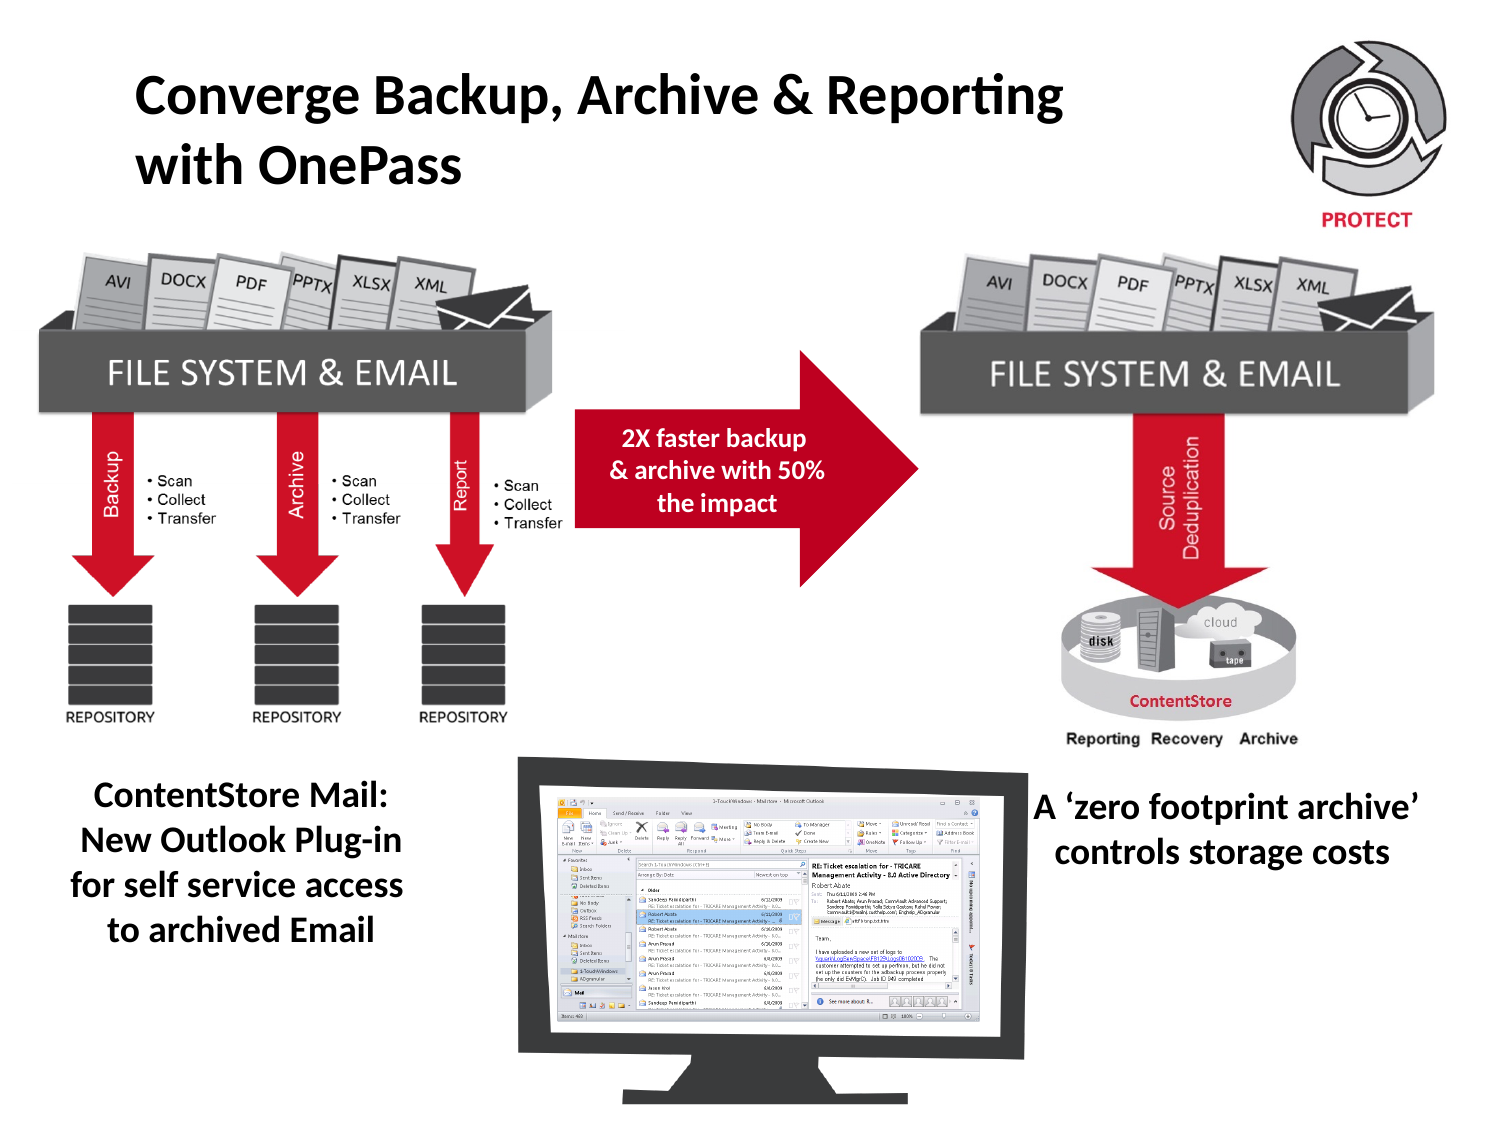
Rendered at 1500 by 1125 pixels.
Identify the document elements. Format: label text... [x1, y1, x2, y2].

text_box 2X faster backup & archive with 50% the impact [629, 348, 913, 590]
picture [1274, 24, 1460, 235]
text_box ContentStore Mail: New Outlook Plug-in for self service access to archived Email [1, 762, 482, 958]
picture [12, 243, 1438, 1125]
text_box A ‘zero footprint archive’ controls storage costs [1035, 774, 1442, 880]
title Converge Backup, Archive & Reporting with OnePass [120, 50, 1188, 202]
